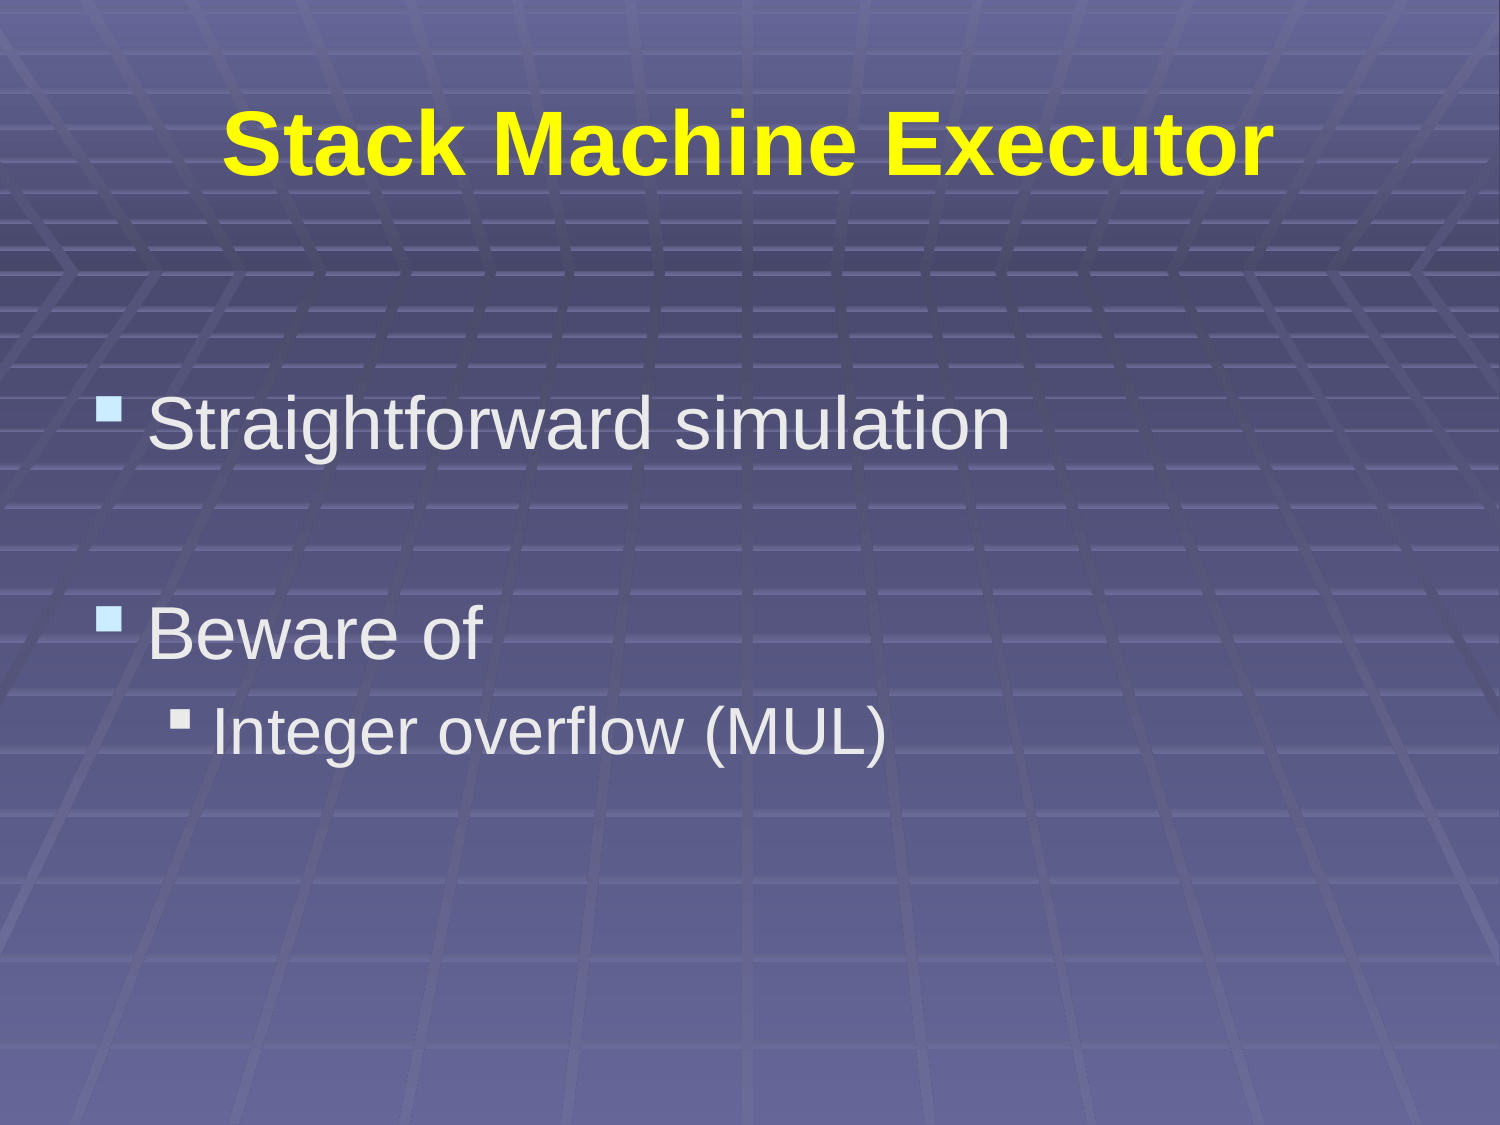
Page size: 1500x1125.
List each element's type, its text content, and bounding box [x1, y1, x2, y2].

title Stack Machine Executor [74, 44, 1425, 233]
list Straightforward simulation Beware of Integer overflow (MUL) [74, 261, 1425, 1001]
